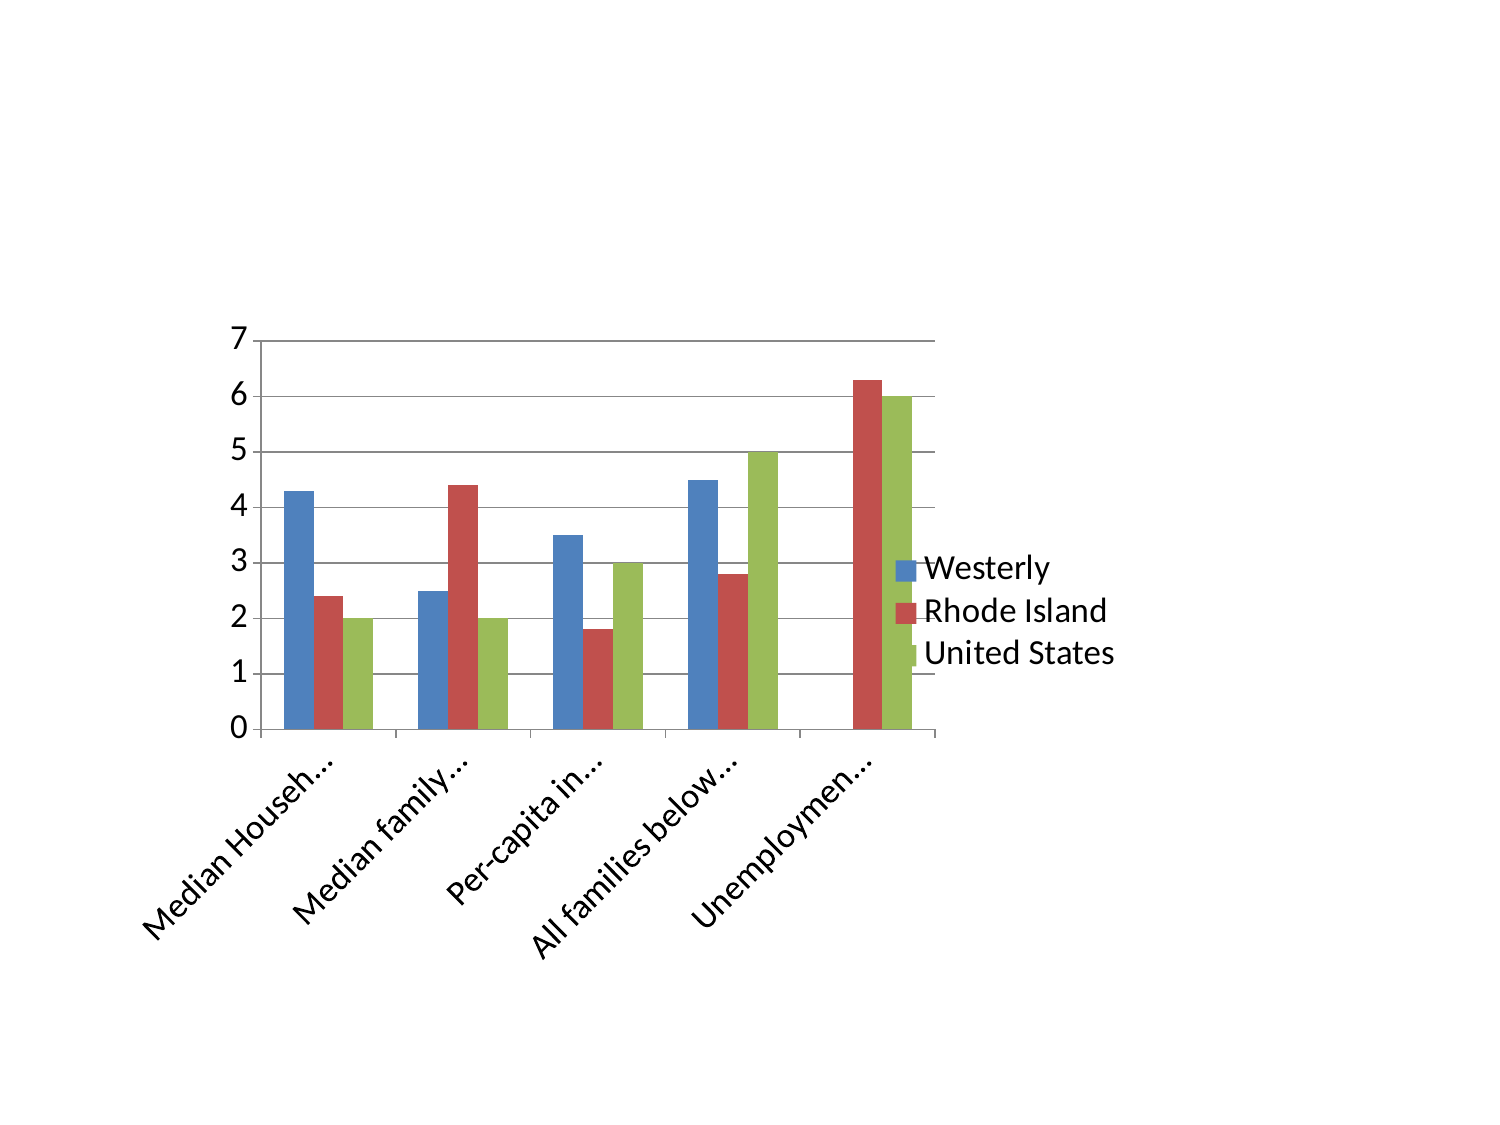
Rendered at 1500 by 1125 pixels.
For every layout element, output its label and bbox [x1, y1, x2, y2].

chart [137, 299, 1138, 967]
